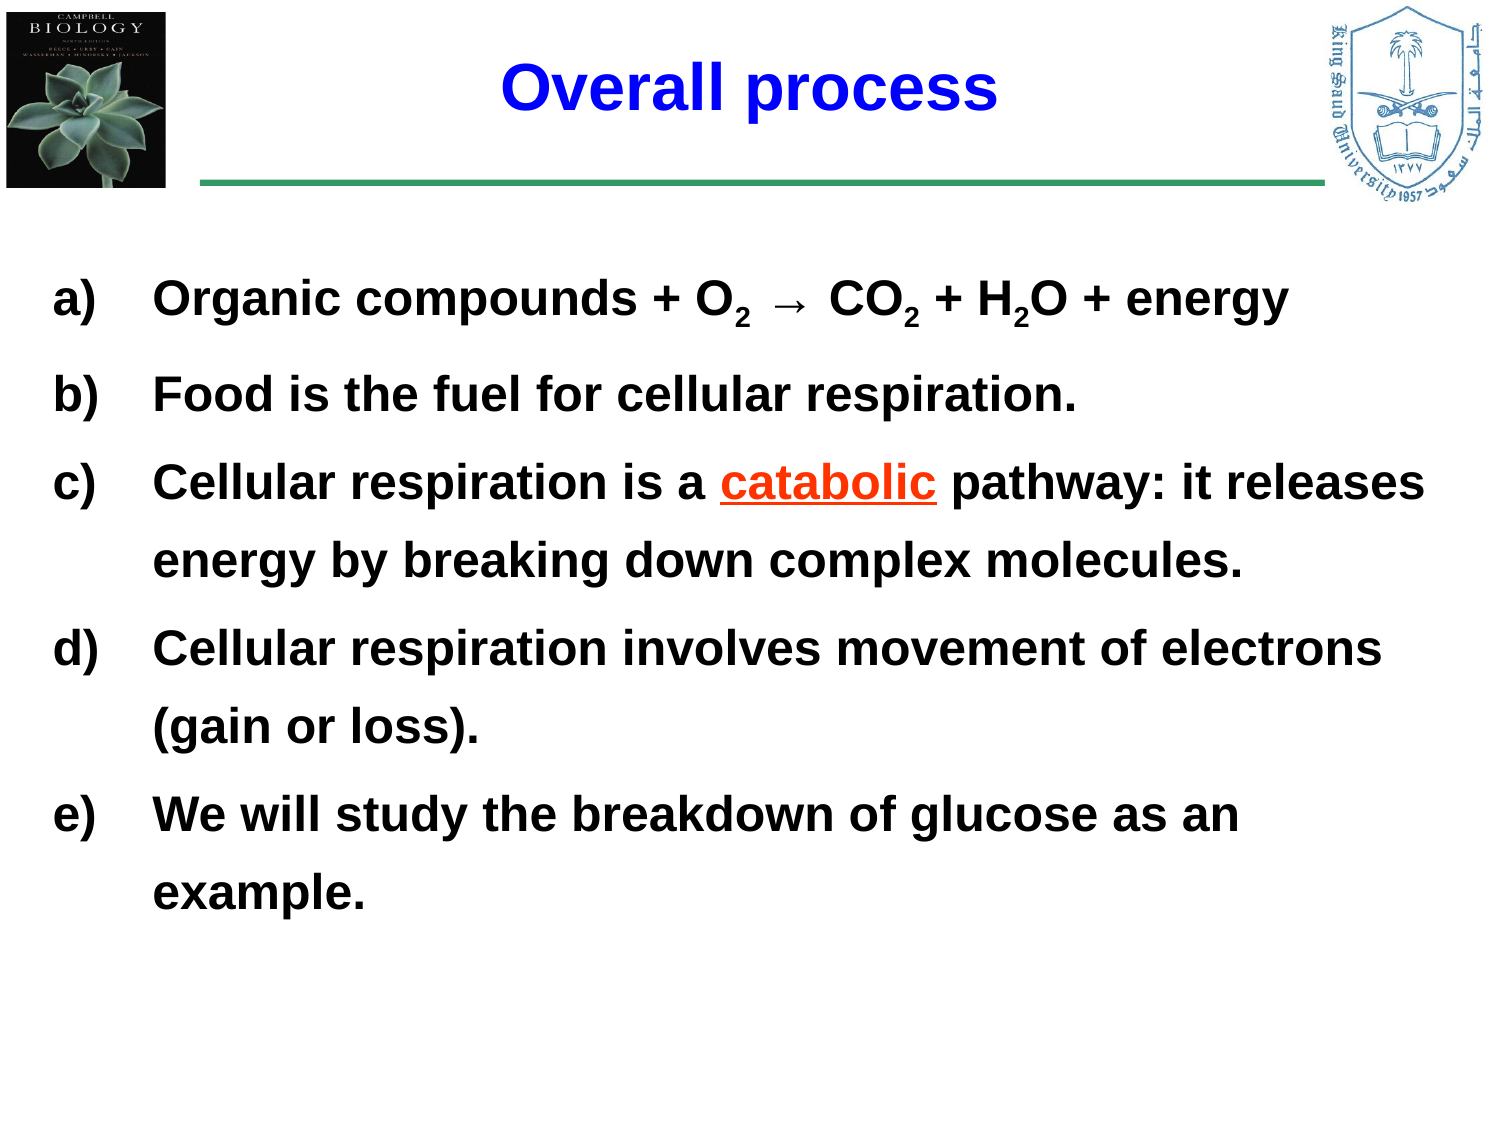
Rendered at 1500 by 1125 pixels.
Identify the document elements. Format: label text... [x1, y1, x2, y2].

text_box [5, 0, 1488, 209]
list Organic compounds + O2 → CO2 + H2O + energy Food is the fuel for cellular respiration. Cellular respiration is a catabolic pathway: it releases energy by breaking down complex molecules. Cellular respiration involves movement of electrons (gain or loss). We will study the breakdown of glucose as an example. [37, 237, 1463, 1005]
